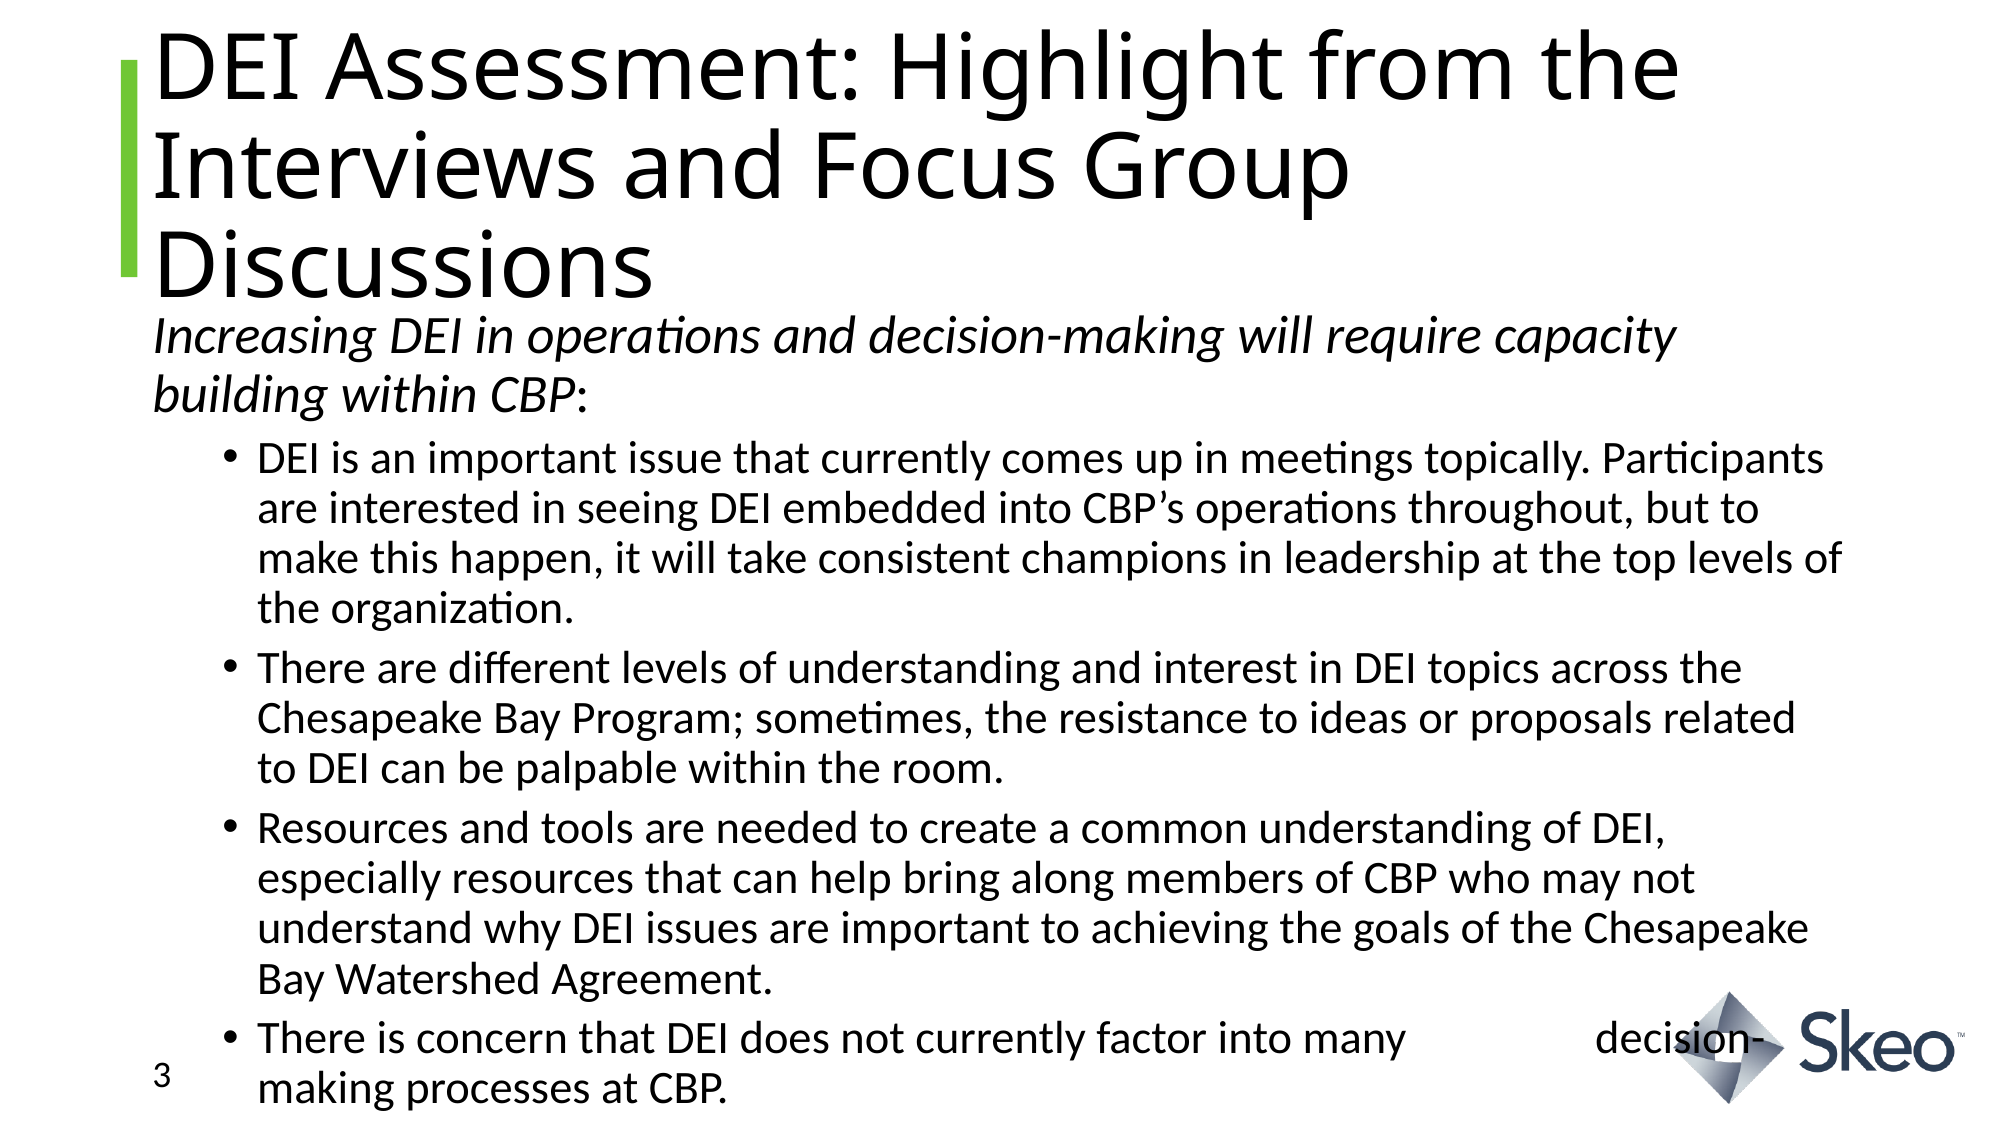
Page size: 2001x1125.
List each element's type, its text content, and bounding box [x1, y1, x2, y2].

slide_number 3 [137, 1042, 588, 1103]
title DEI Assessment: Highlight from the Interviews and Focus Group Discussions [137, 59, 1863, 278]
list Increasing DEI in operations and decision-making will require capacity building within CBP: DEI is an important issue that currently comes up in meetings topically. Participants are interested in seeing DEI embedded into CBP’s operations throughout, but to make this happen, it will take consistent champions in leadership at the top levels of the organization. There are different levels of understanding and interest in DEI topics across the Chesapeake Bay Program; sometimes, the resistance to ideas or proposals related to DEI can be palpable within the room. Resources and tools are needed to create a common understanding of DEI, especially resources that can help bring along members of CBP who may not understand why DEI issues are important to achieving the goals of the Chesapeake Bay Watershed Agreement. There is concern that DEI does not currently factor into many decision-making processes at CBP. [137, 299, 1863, 1125]
picture [1863, 991, 1965, 1104]
